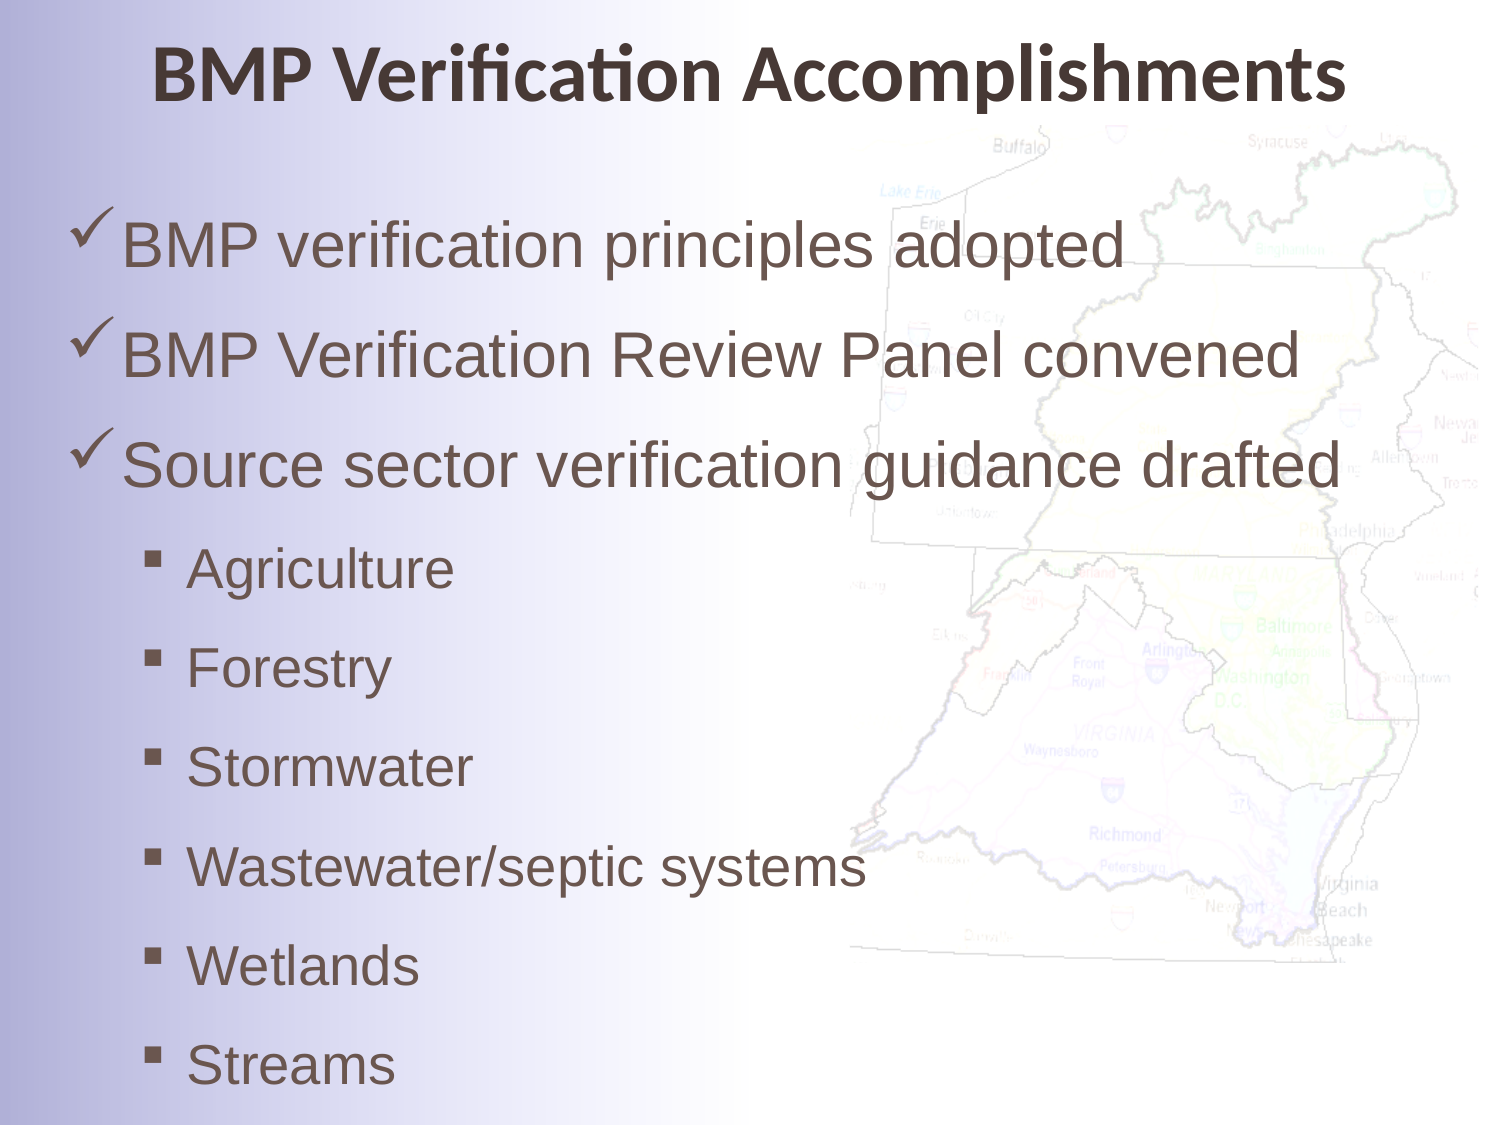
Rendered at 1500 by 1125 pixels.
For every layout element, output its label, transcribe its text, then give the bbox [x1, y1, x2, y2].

list BMP verification principles adopted BMP Verification Review Panel convened Source sector verification guidance drafted Agriculture Forestry Stormwater Wastewater/septic systems Wetlands Streams [49, 187, 1463, 1125]
title BMP Verification Accomplishments [74, 0, 1426, 138]
